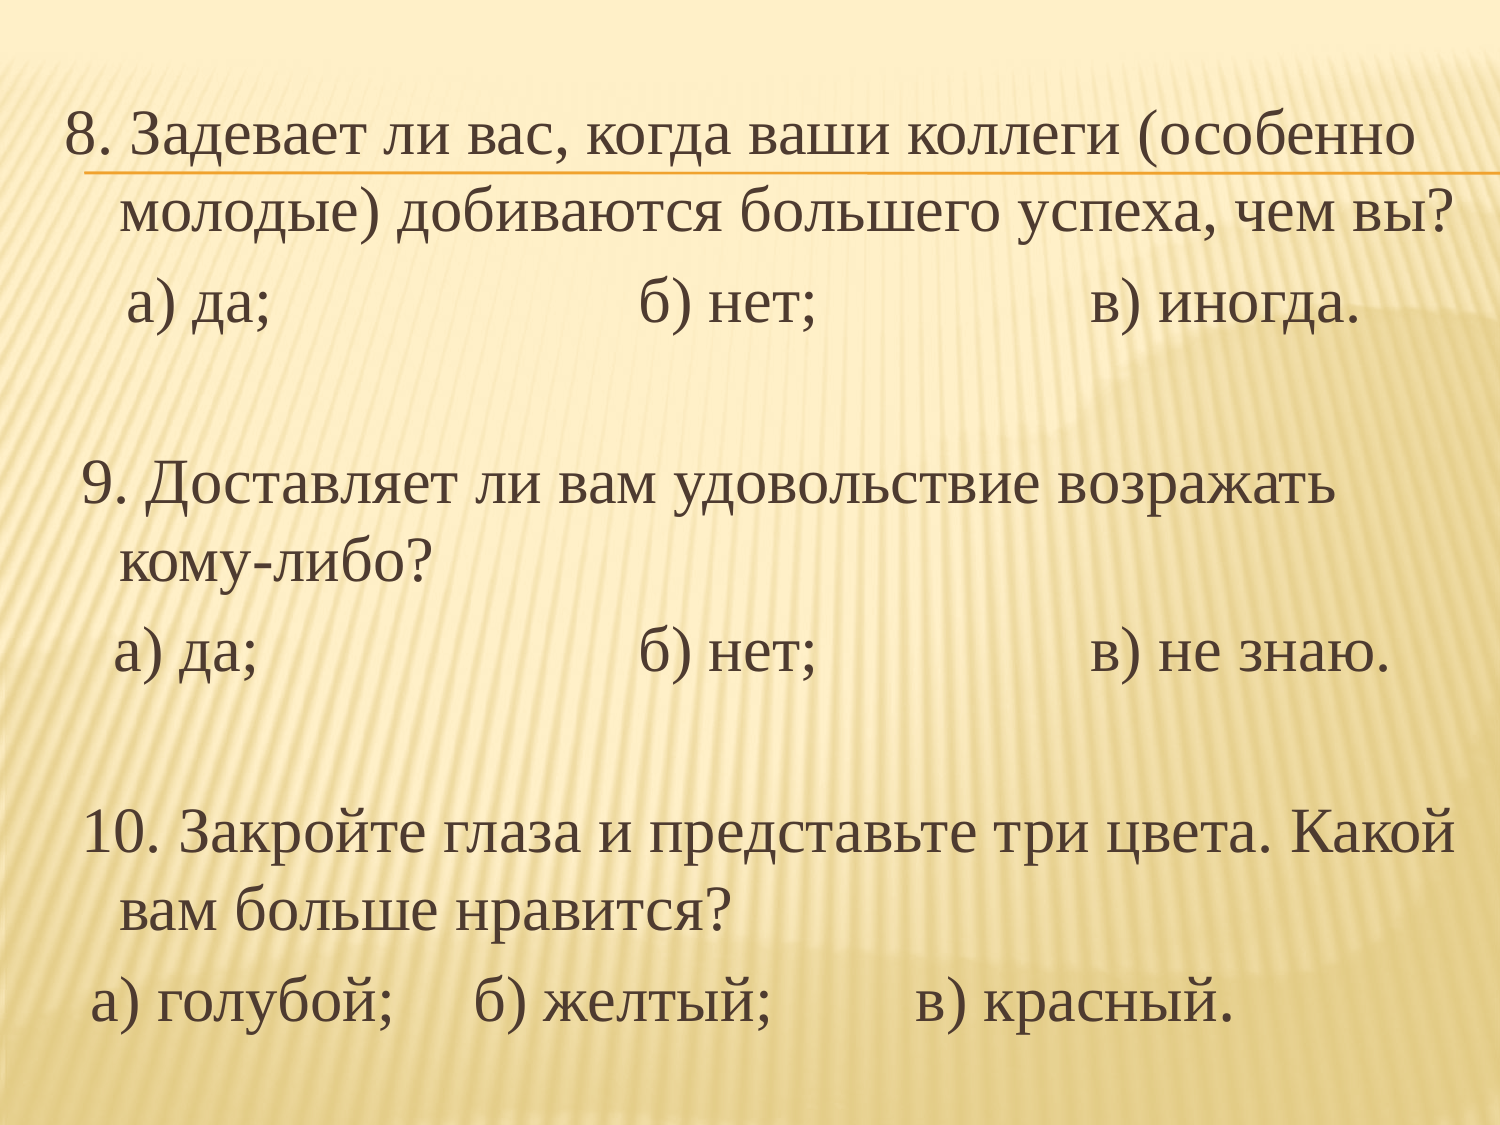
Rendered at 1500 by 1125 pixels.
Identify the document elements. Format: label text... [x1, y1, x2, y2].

list 8. Задевает ли вас, когда ваши коллеги (особенно молодые) добиваются большего успеха, чем вы? а) да; б) нет; в) иногда. 9. Доставляет ли вам удовольствие возражать кому-либо? а) да; б) нет; в) не знаю. 10. Закройте глаза и представьте три цвета. Какой вам больше нравится? а) голубой; б) желтый; в) красный. [50, 82, 1475, 1125]
